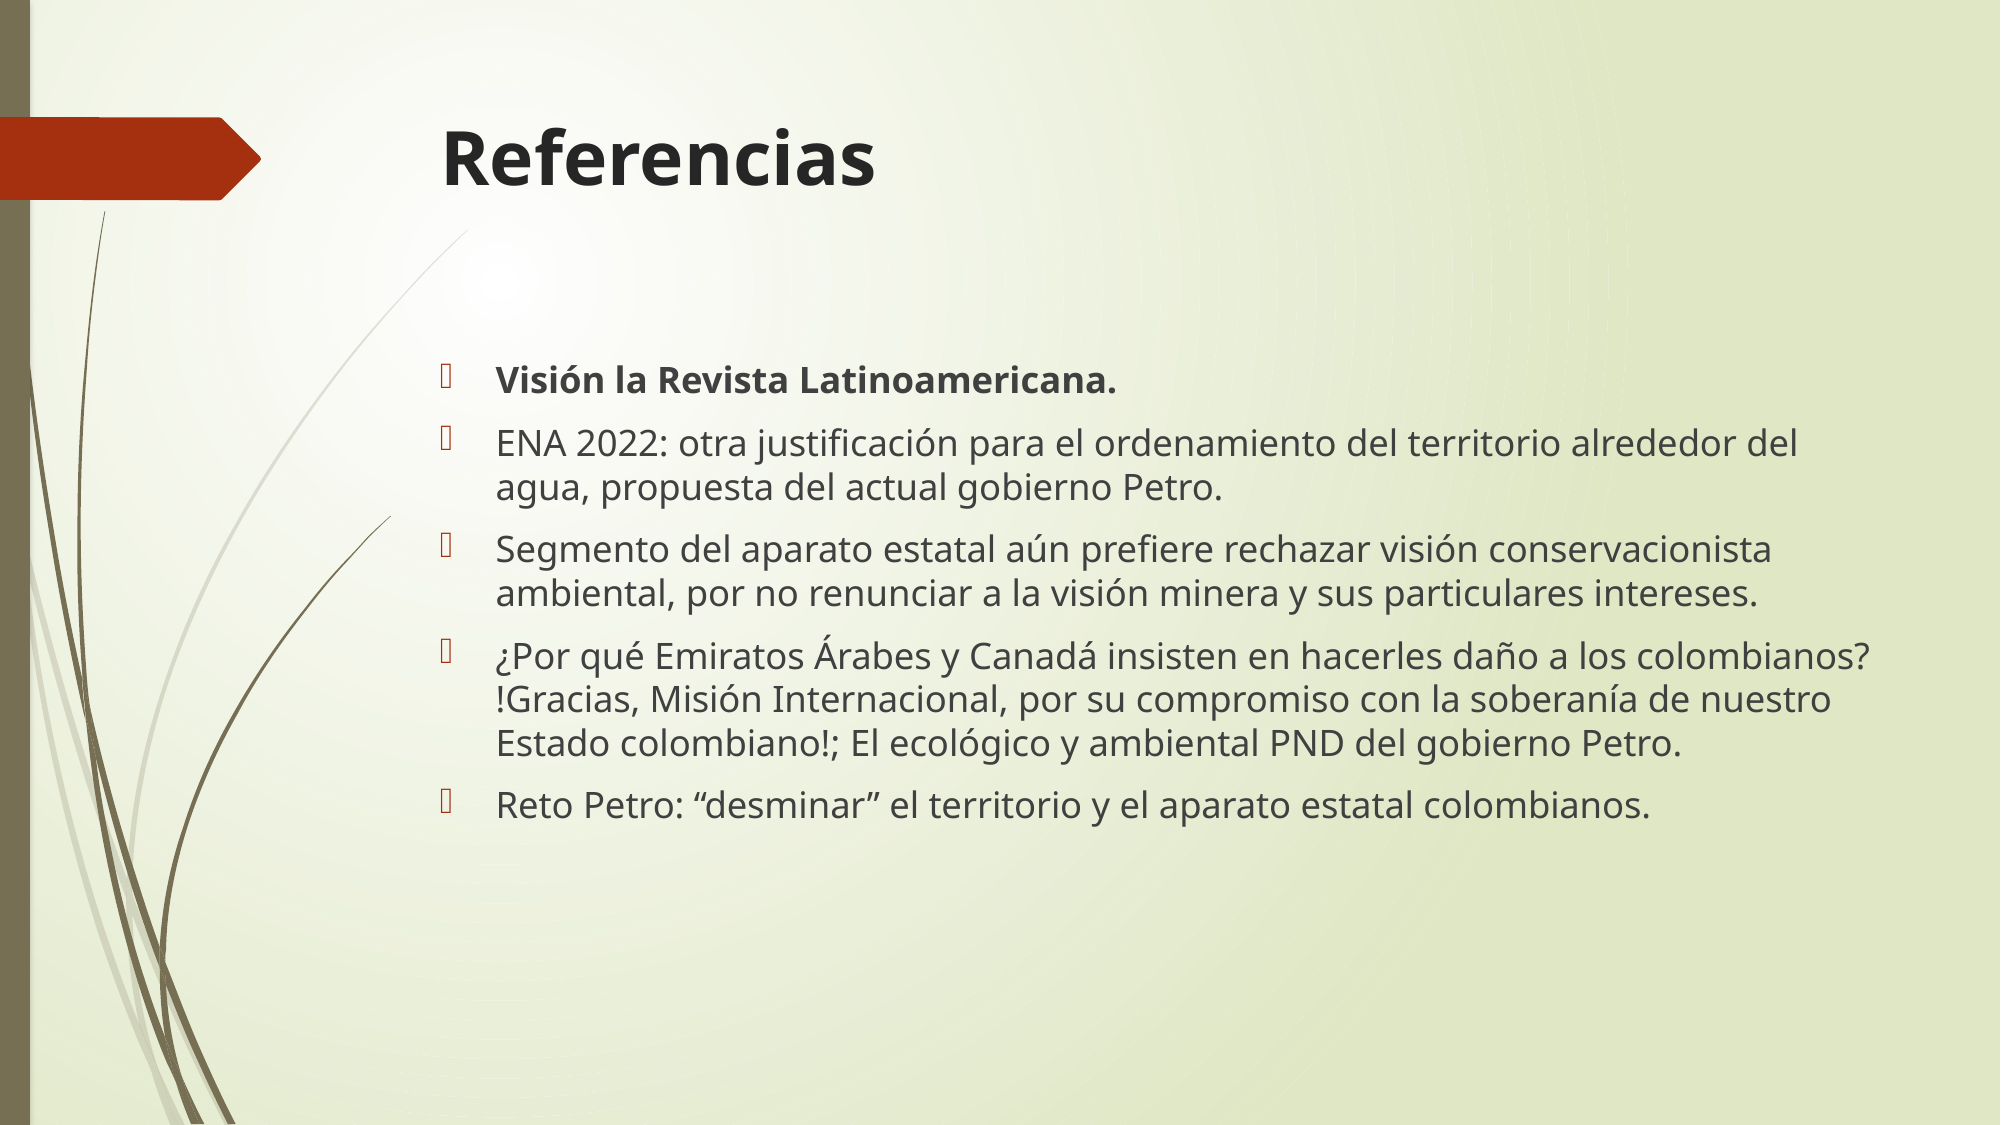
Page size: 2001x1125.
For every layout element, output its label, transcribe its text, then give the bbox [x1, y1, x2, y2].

list Visión la Revista Latinoamericana. ENA 2022: otra justificación para el ordenamiento del territorio alrededor del agua, propuesta del actual gobierno Petro. Segmento del aparato estatal aún prefiere rechazar visión conservacionista ambiental, por no renunciar a la visión minera y sus particulares intereses. ¿Por qué Emiratos Árabes y Canadá insisten en hacerles daño a los colombianos? !Gracias, Misión Internacional, por su compromiso con la soberanía de nuestro Estado colombiano!; El ecológico y ambiental PND del gobierno Petro. Reto Petro: “desminar” el territorio y el aparato estatal colombianos. [424, 350, 1888, 970]
title Referencias [425, 102, 1888, 313]
